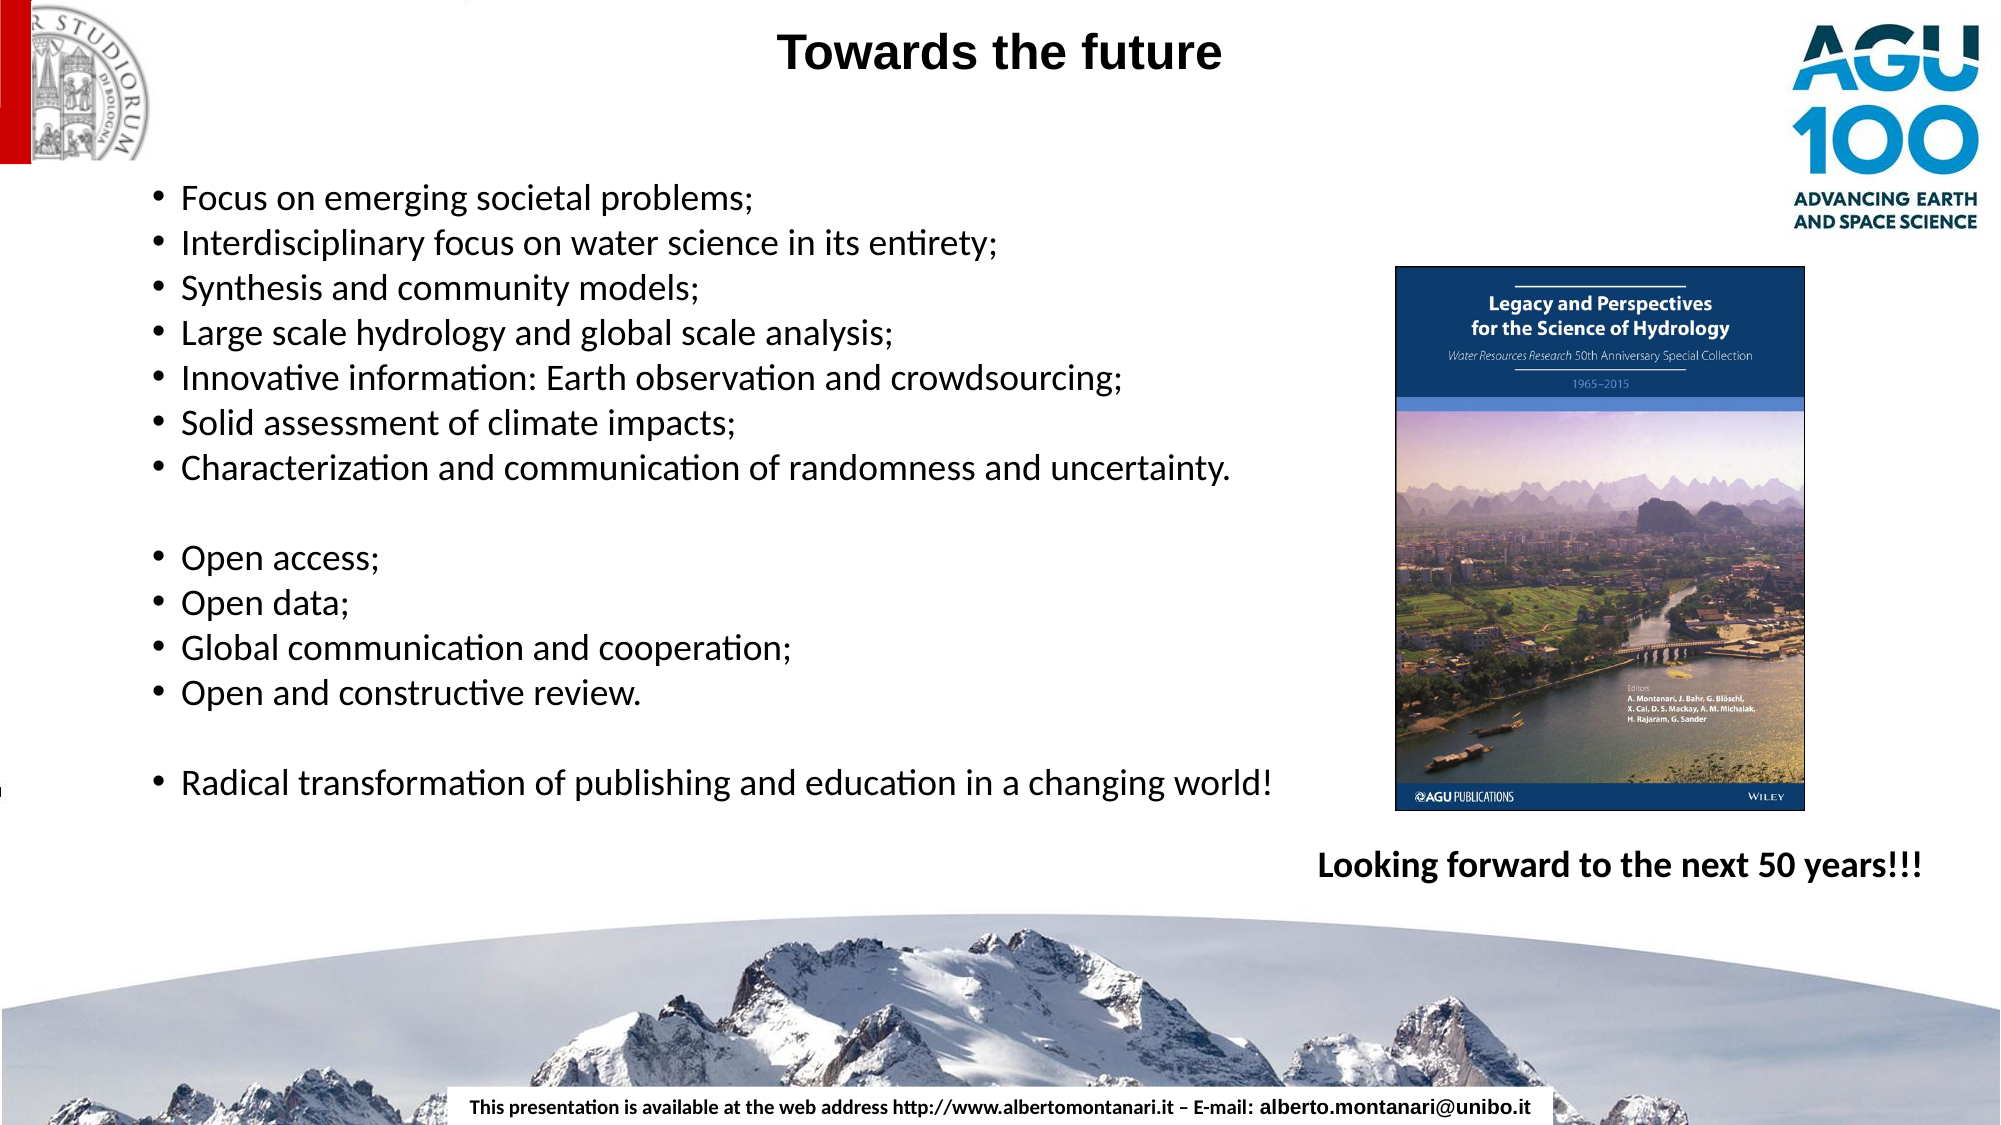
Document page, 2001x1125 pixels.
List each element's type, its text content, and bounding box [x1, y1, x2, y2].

text_box Looking forward to the next 50 years!!! [1303, 832, 1940, 892]
text_box Towards the future [0, 12, 2000, 88]
picture [0, 88, 2000, 1125]
text_box Focus on emerging societal problems; Interdisciplinary focus on water science in its entirety; Synthesis and community models; Large scale hydrology and global scale analysis; Innovative information: Earth observation and crowdsourcing; Solid assessment of climate impacts; Characterization and communication of randomness and uncertainty. Open access; Open data; Global communication and cooperation; Open and constructive review. Radical transformation of publishing and education in a changing world! [137, 165, 1913, 946]
picture [31, 0, 2000, 12]
